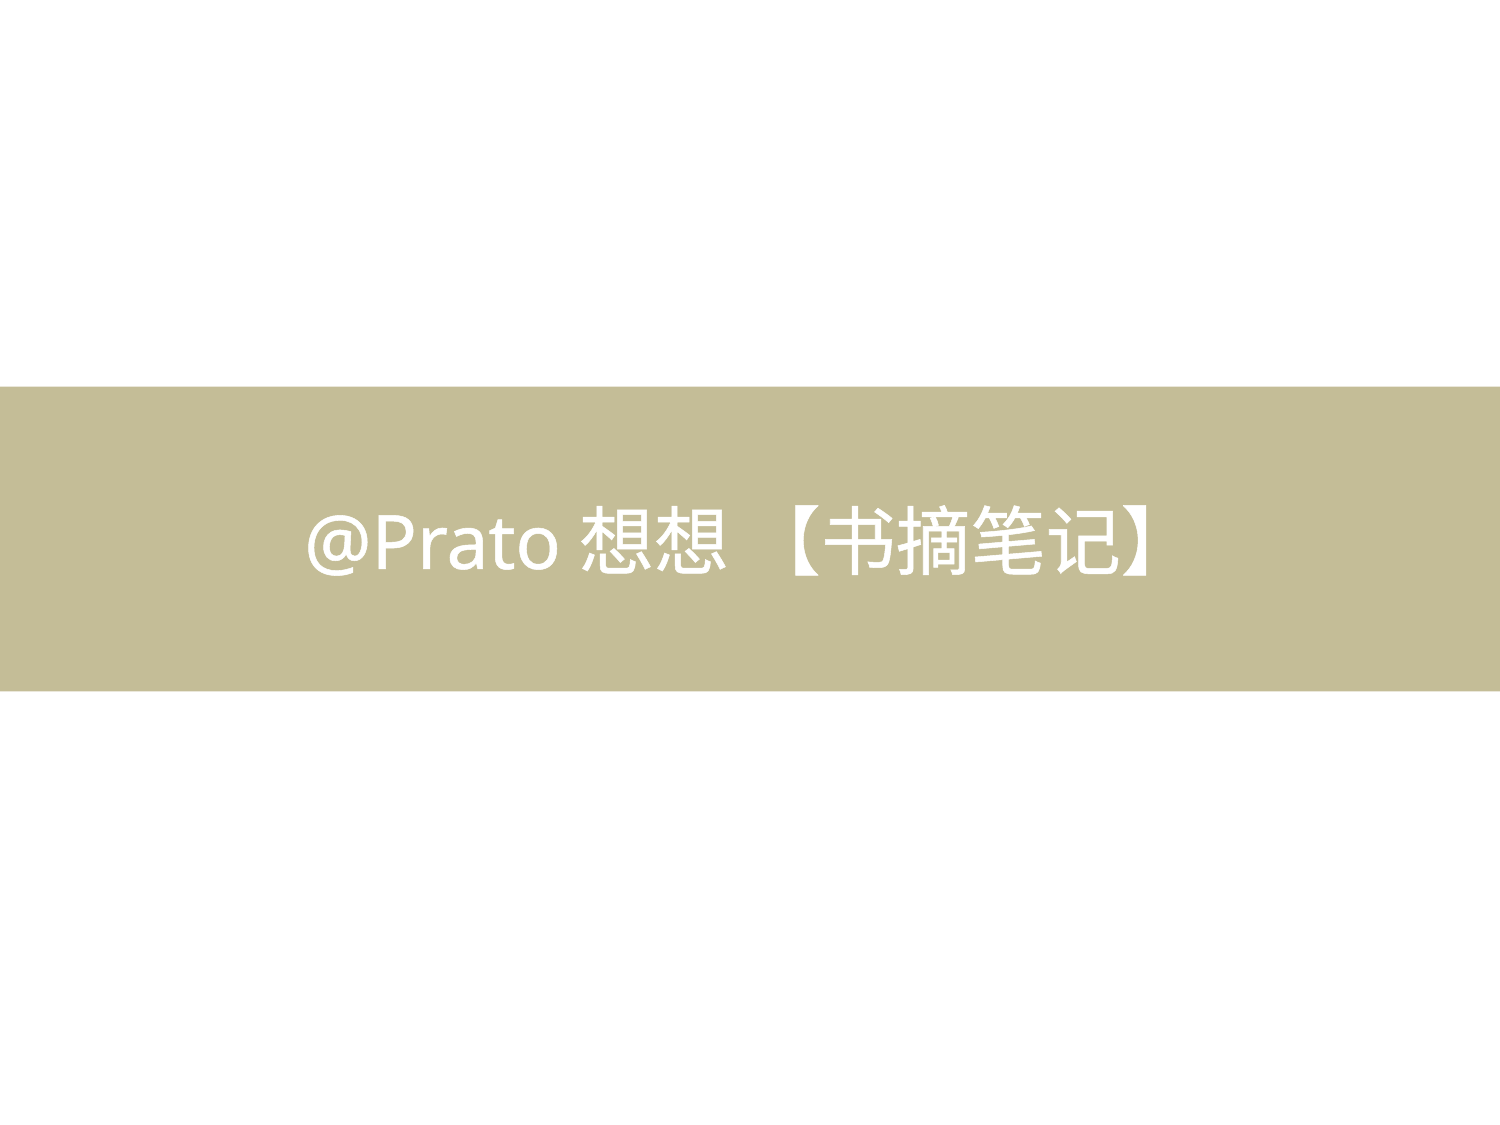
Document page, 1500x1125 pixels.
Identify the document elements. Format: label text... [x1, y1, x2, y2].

text_box @Prato想想 【书摘笔记】 [0, 385, 1500, 693]
